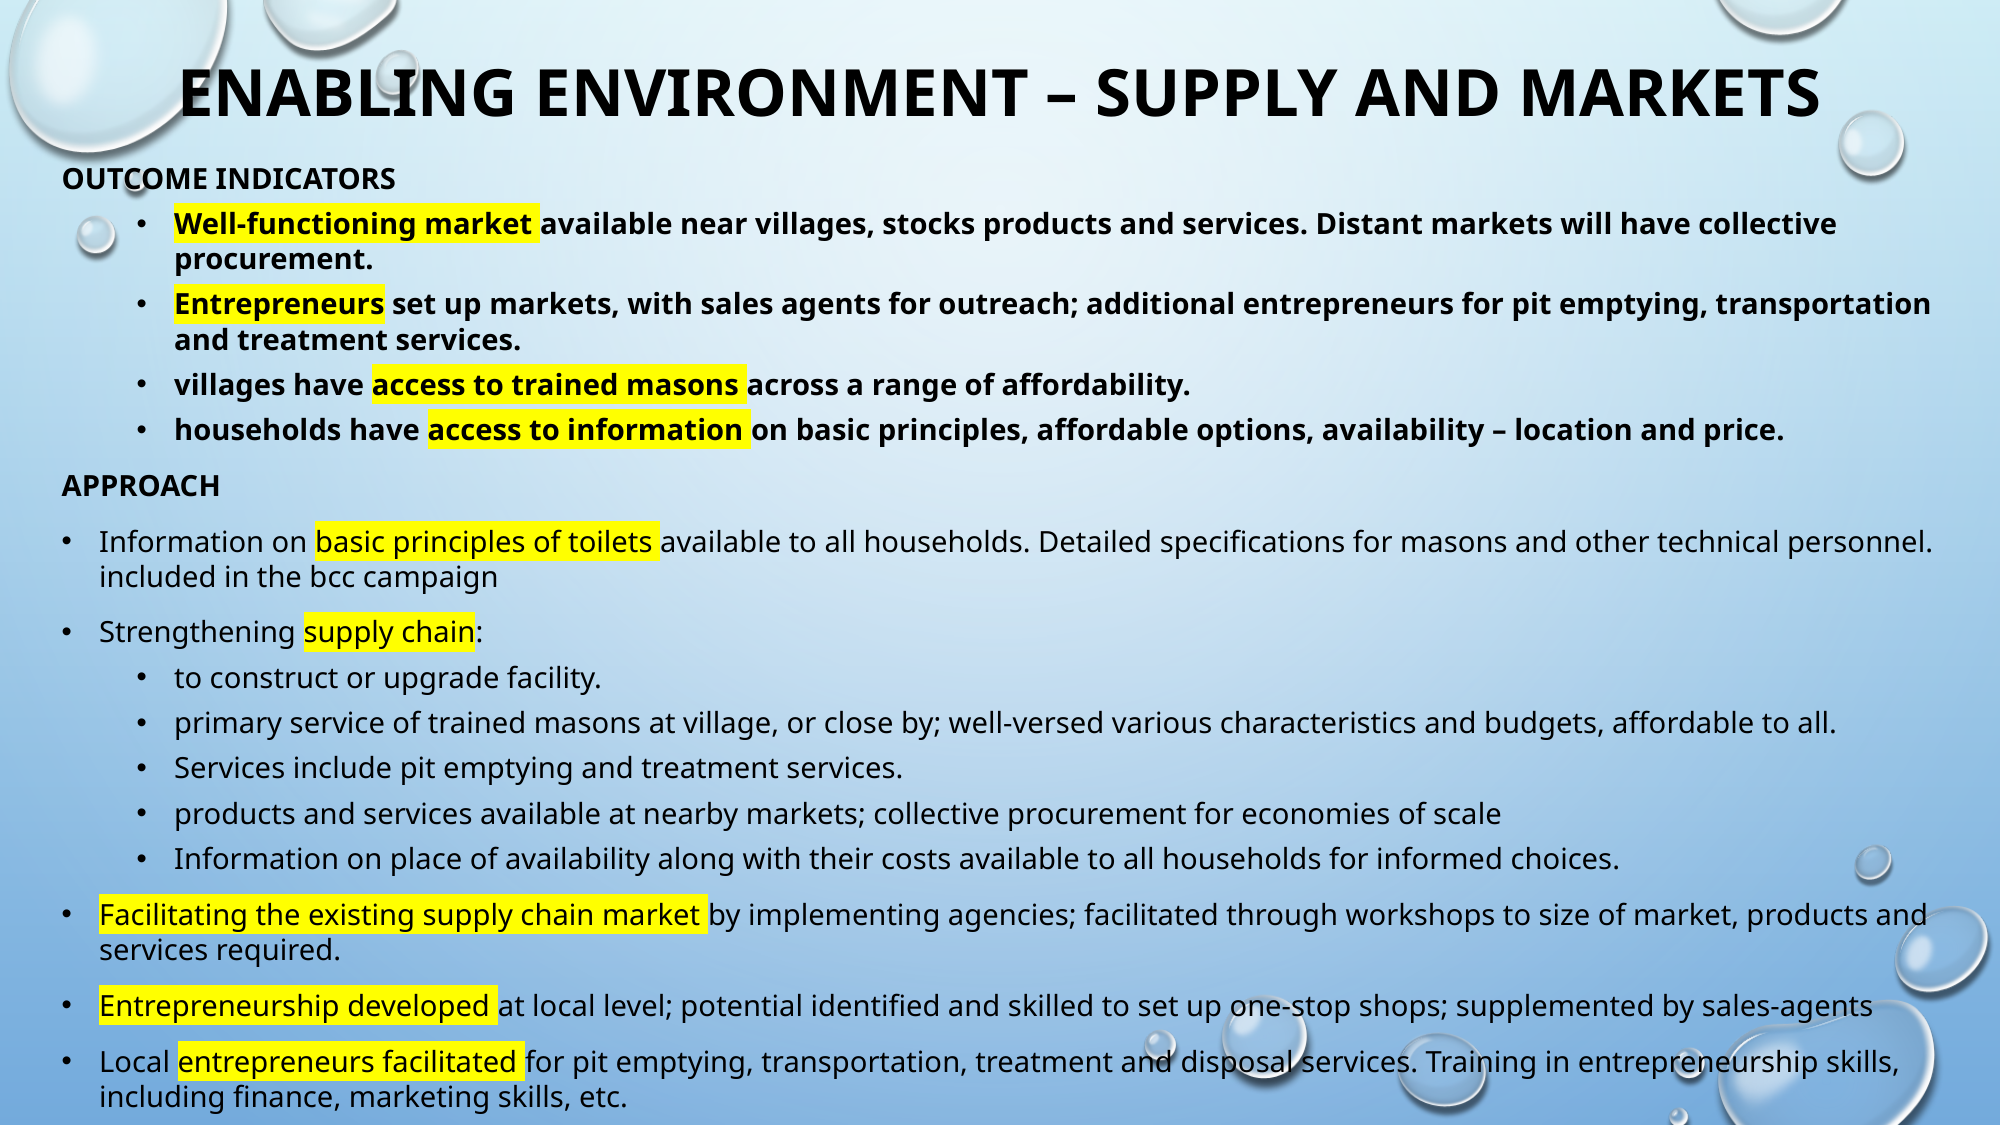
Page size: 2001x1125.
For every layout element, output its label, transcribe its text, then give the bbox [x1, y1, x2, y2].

list Outcome indicators Well-functioning market available near villages, stocks products and services. Distant markets will have collective procurement. Entrepreneurs set up markets, with sales agents for outreach; additional entrepreneurs for pit emptying, transportation and treatment services. villages have access to trained masons across a range of affordability. households have access to information on basic principles, affordable options, availability – location and price. Approach Information on basic principles of toilets available to all households. Detailed specifications for masons and other technical personnel. included in the bcc campaign Strengthening supply chain: to construct or upgrade facility. primary service of trained masons at village, or close by; well-versed various characteristics and budgets, affordable to all. Services include pit emptying and treatment services. products and services available at nearby markets; collective procurement for economies of scale Information on place of availability along with their costs available to all households for informed choices. Facilitating the existing supply chain market by implementing agencies; facilitated through workshops to size of market, products and services required. Entrepreneurship developed at local level; potential identified and skilled to set up one-stop shops; supplemented by sales-agents Local entrepreneurs facilitated for pit emptying, transportation, treatment and disposal services. Training in entrepreneurship skills, including finance, marketing skills, etc. Costs TBD [46, 152, 1977, 1125]
title Enabling environment – supply and markets [149, 25, 1851, 152]
picture [0, 0, 2000, 1125]
